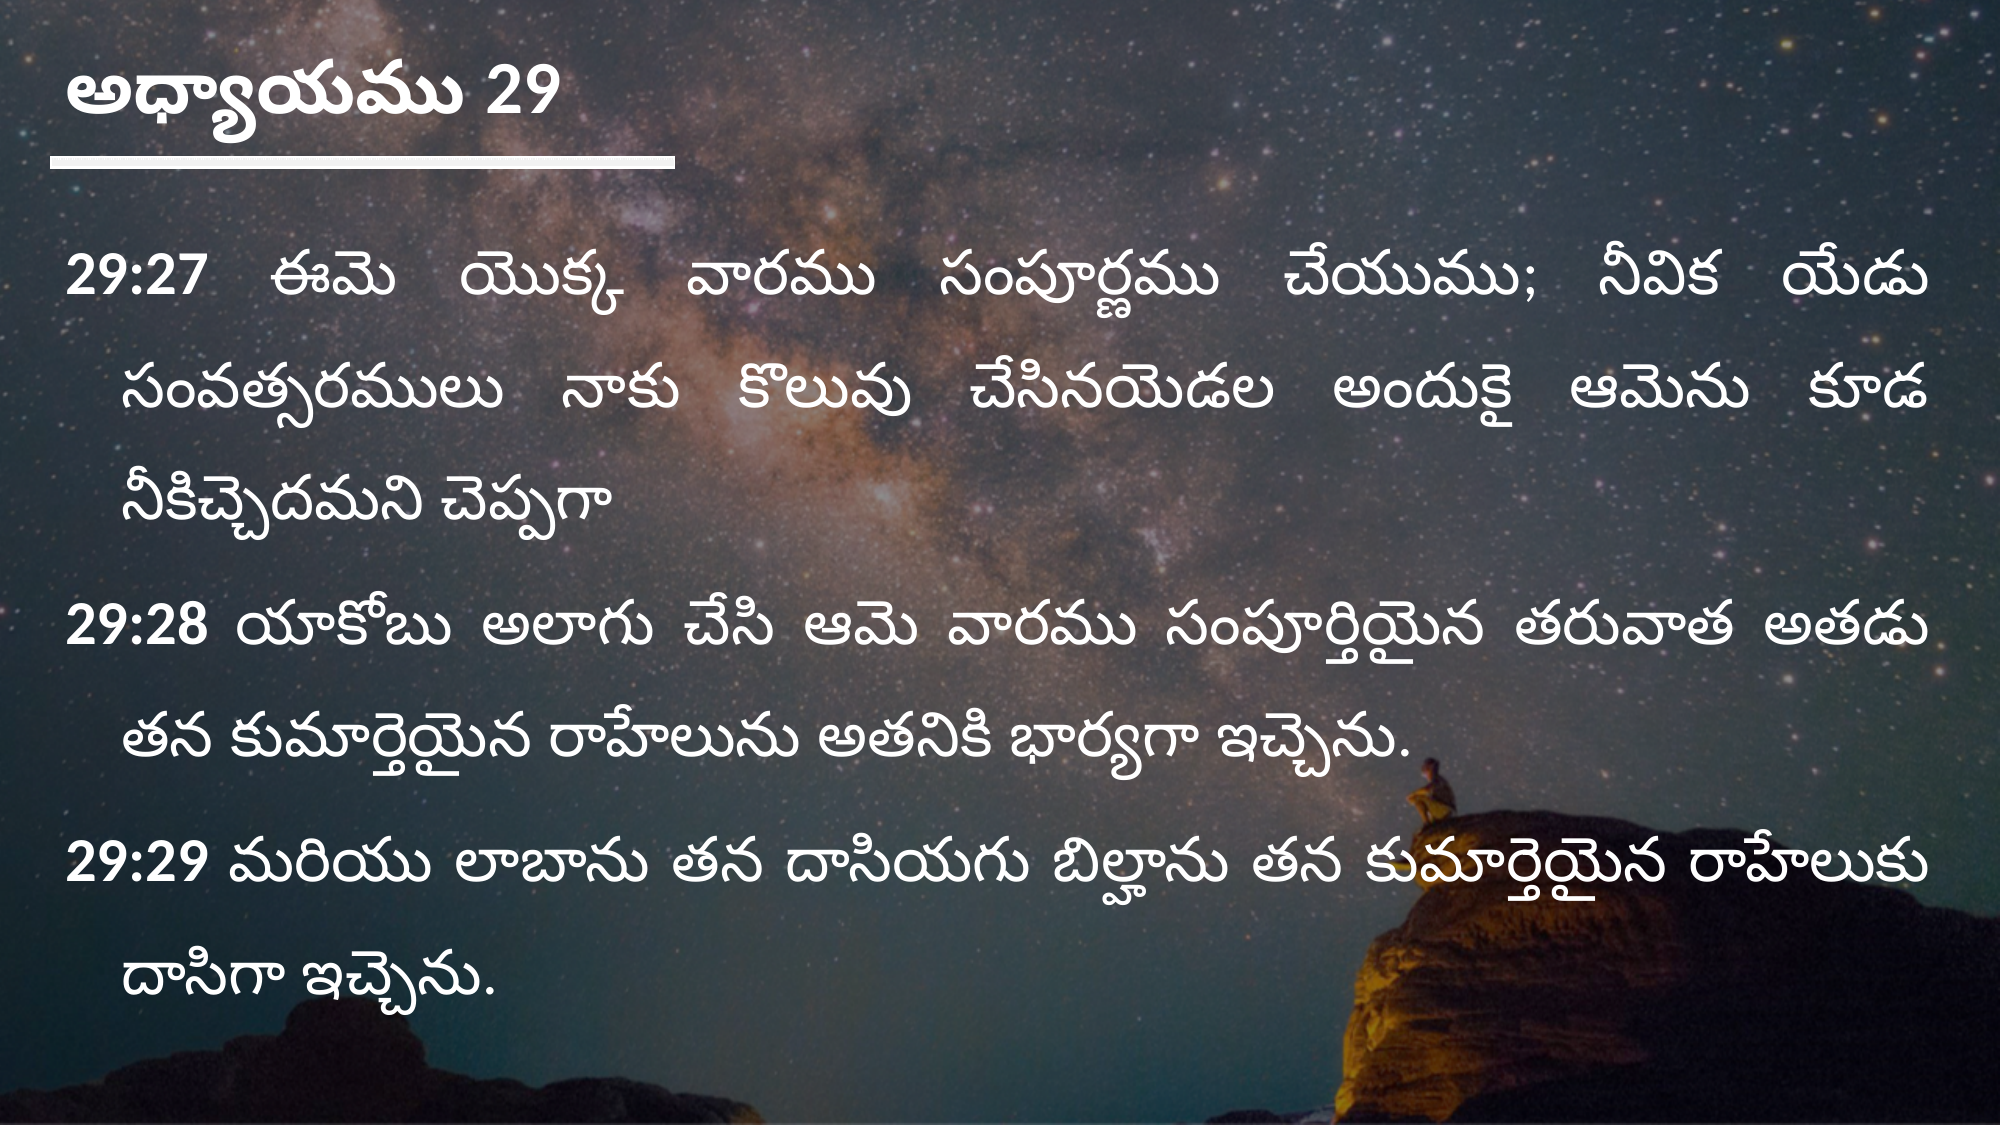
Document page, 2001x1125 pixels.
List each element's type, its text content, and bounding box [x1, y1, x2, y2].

picture [0, 0, 2000, 1125]
list 29:27 ఈమె యొక్క వారము సంపూర్ణము చేయుము; నీవిక యేడు సంవత్సరములు నాకు కొలువు చేసినయెడల అందుకై ఆమెను కూడ నీకిచ్చెదమని చెప్పగా 29:28 యాకోబు అలాగు చేసి ఆమె వారము సంపూర్తియైన తరువాత అతడు తన కుమార్తెయైన రాహేలును అతనికి భార్యగా ఇచ్చెను. 29:29 మరియు లాబాను తన దాసియగు బిల్హాను తన కుమార్తెయైన రాహేలుకు దాసిగా ఇచ్చెను. [50, 187, 1946, 1063]
title అధ్యాయము 29 [50, 0, 1925, 167]
